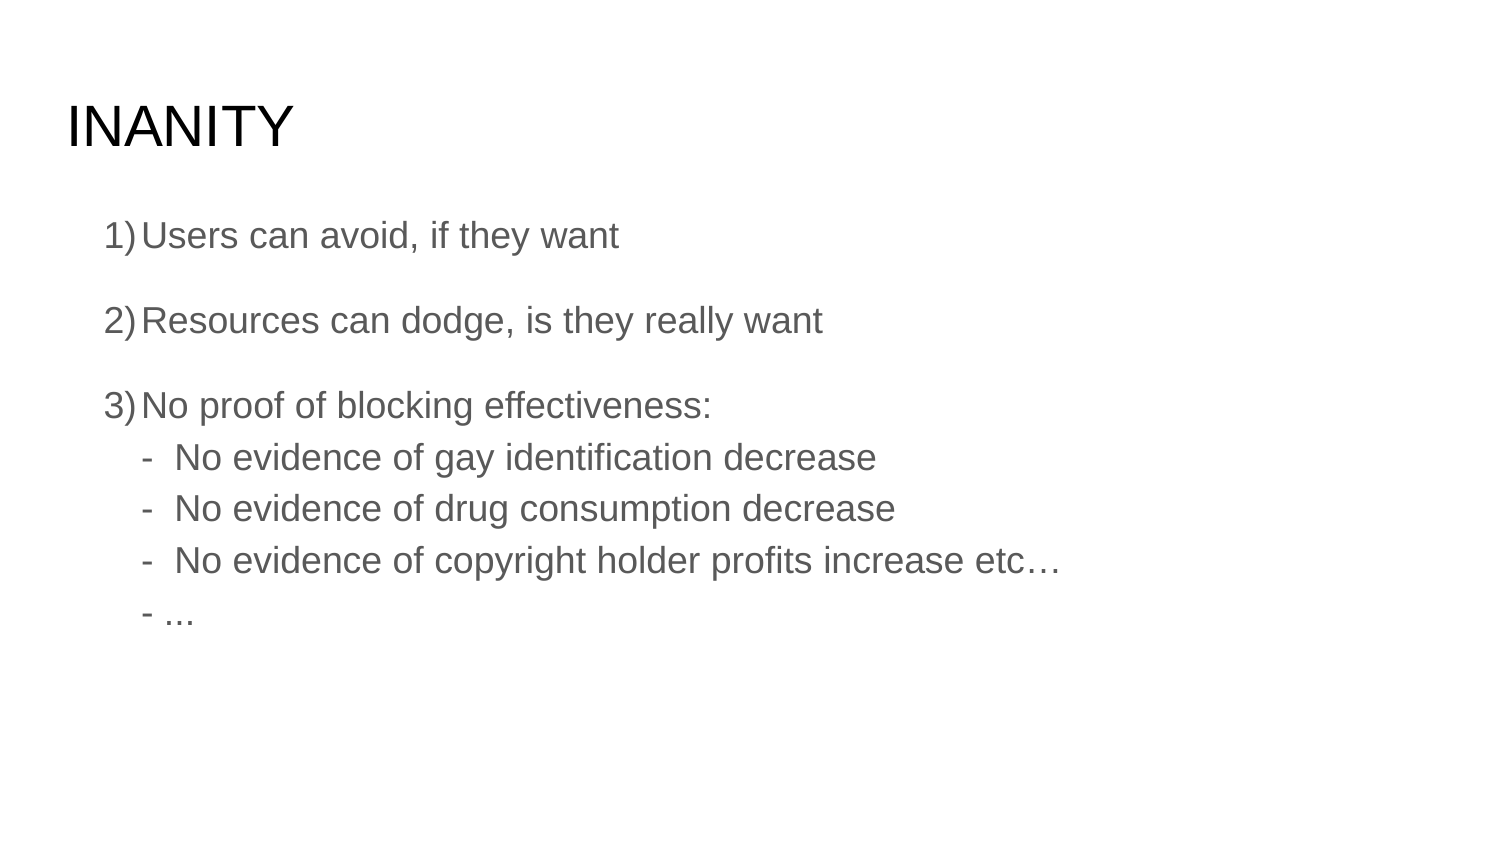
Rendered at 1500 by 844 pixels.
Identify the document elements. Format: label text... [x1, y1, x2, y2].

title INANITY [51, 72, 1449, 167]
list Users can avoid, if they want Resources can dodge, is they really want No proof of blocking effectiveness: - No evidence of gay identification decrease - No evidence of drug consumption decrease - No evidence of copyright holder profits increase etc… - ... [51, 189, 1449, 750]
